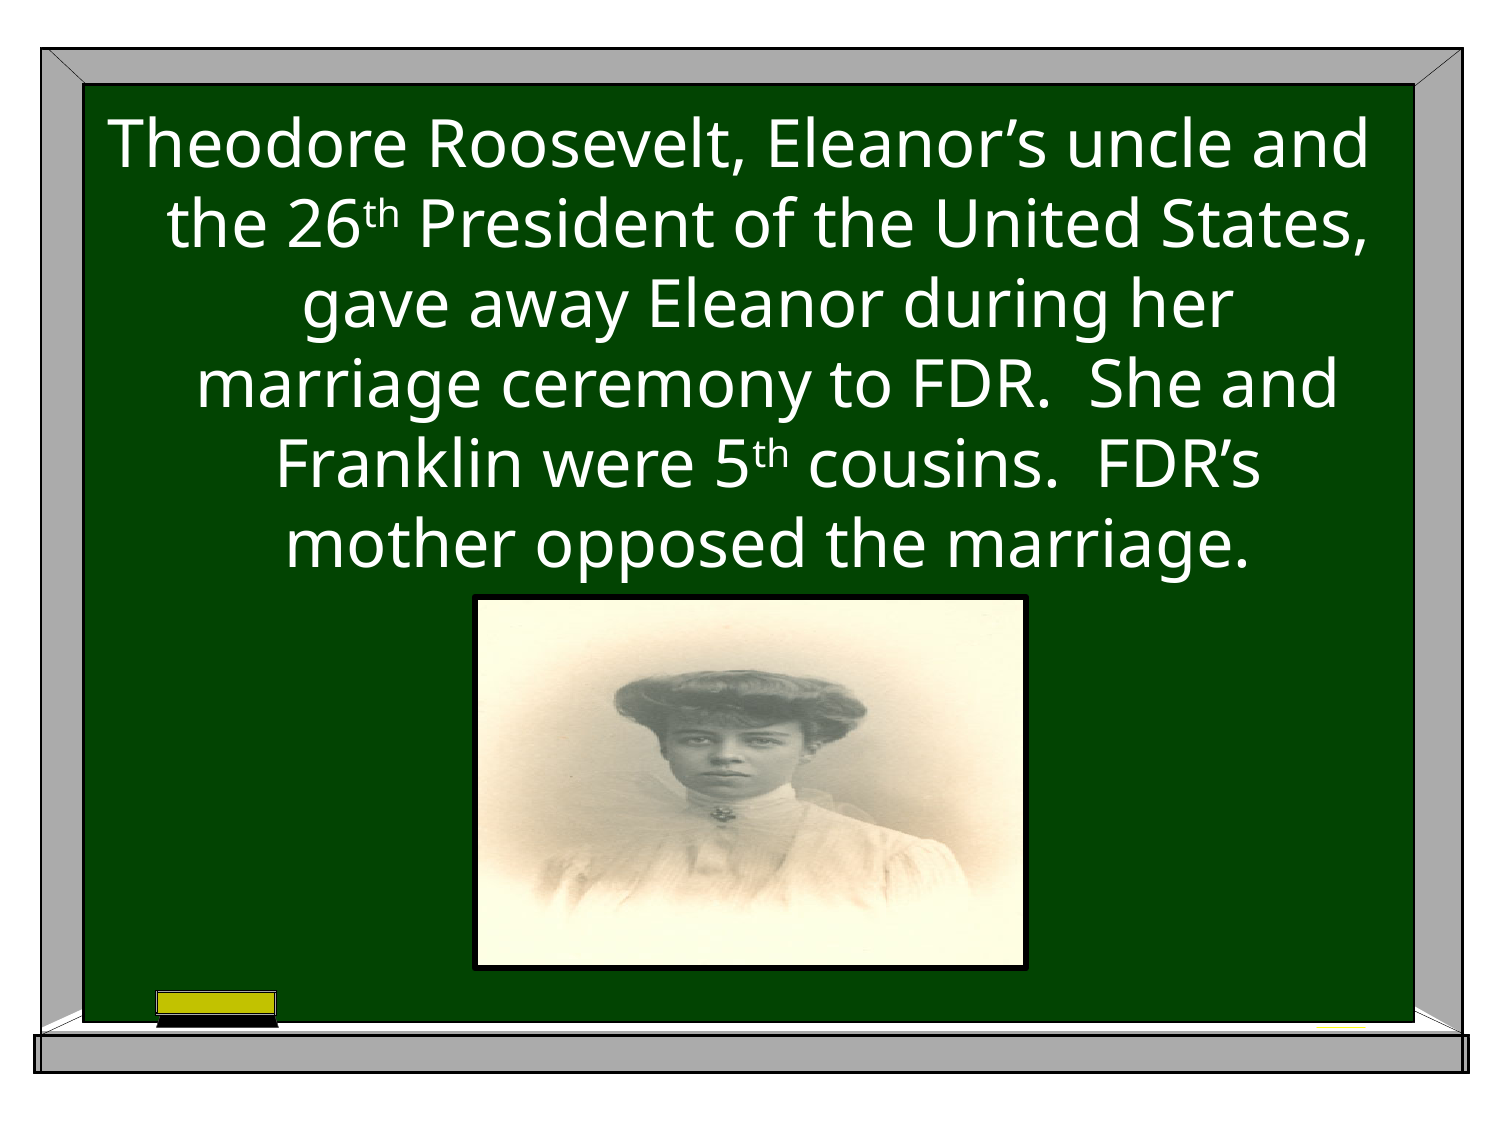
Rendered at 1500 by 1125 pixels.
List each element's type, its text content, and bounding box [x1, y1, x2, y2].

picture [477, 599, 1023, 966]
list Theodore Roosevelt, Eleanor’s uncle and the 26th President of the United States, gave away Eleanor during her marriage ceremony to FDR. She and Franklin were 5th cousins. FDR’s mother opposed the marriage. [77, 93, 1404, 1001]
